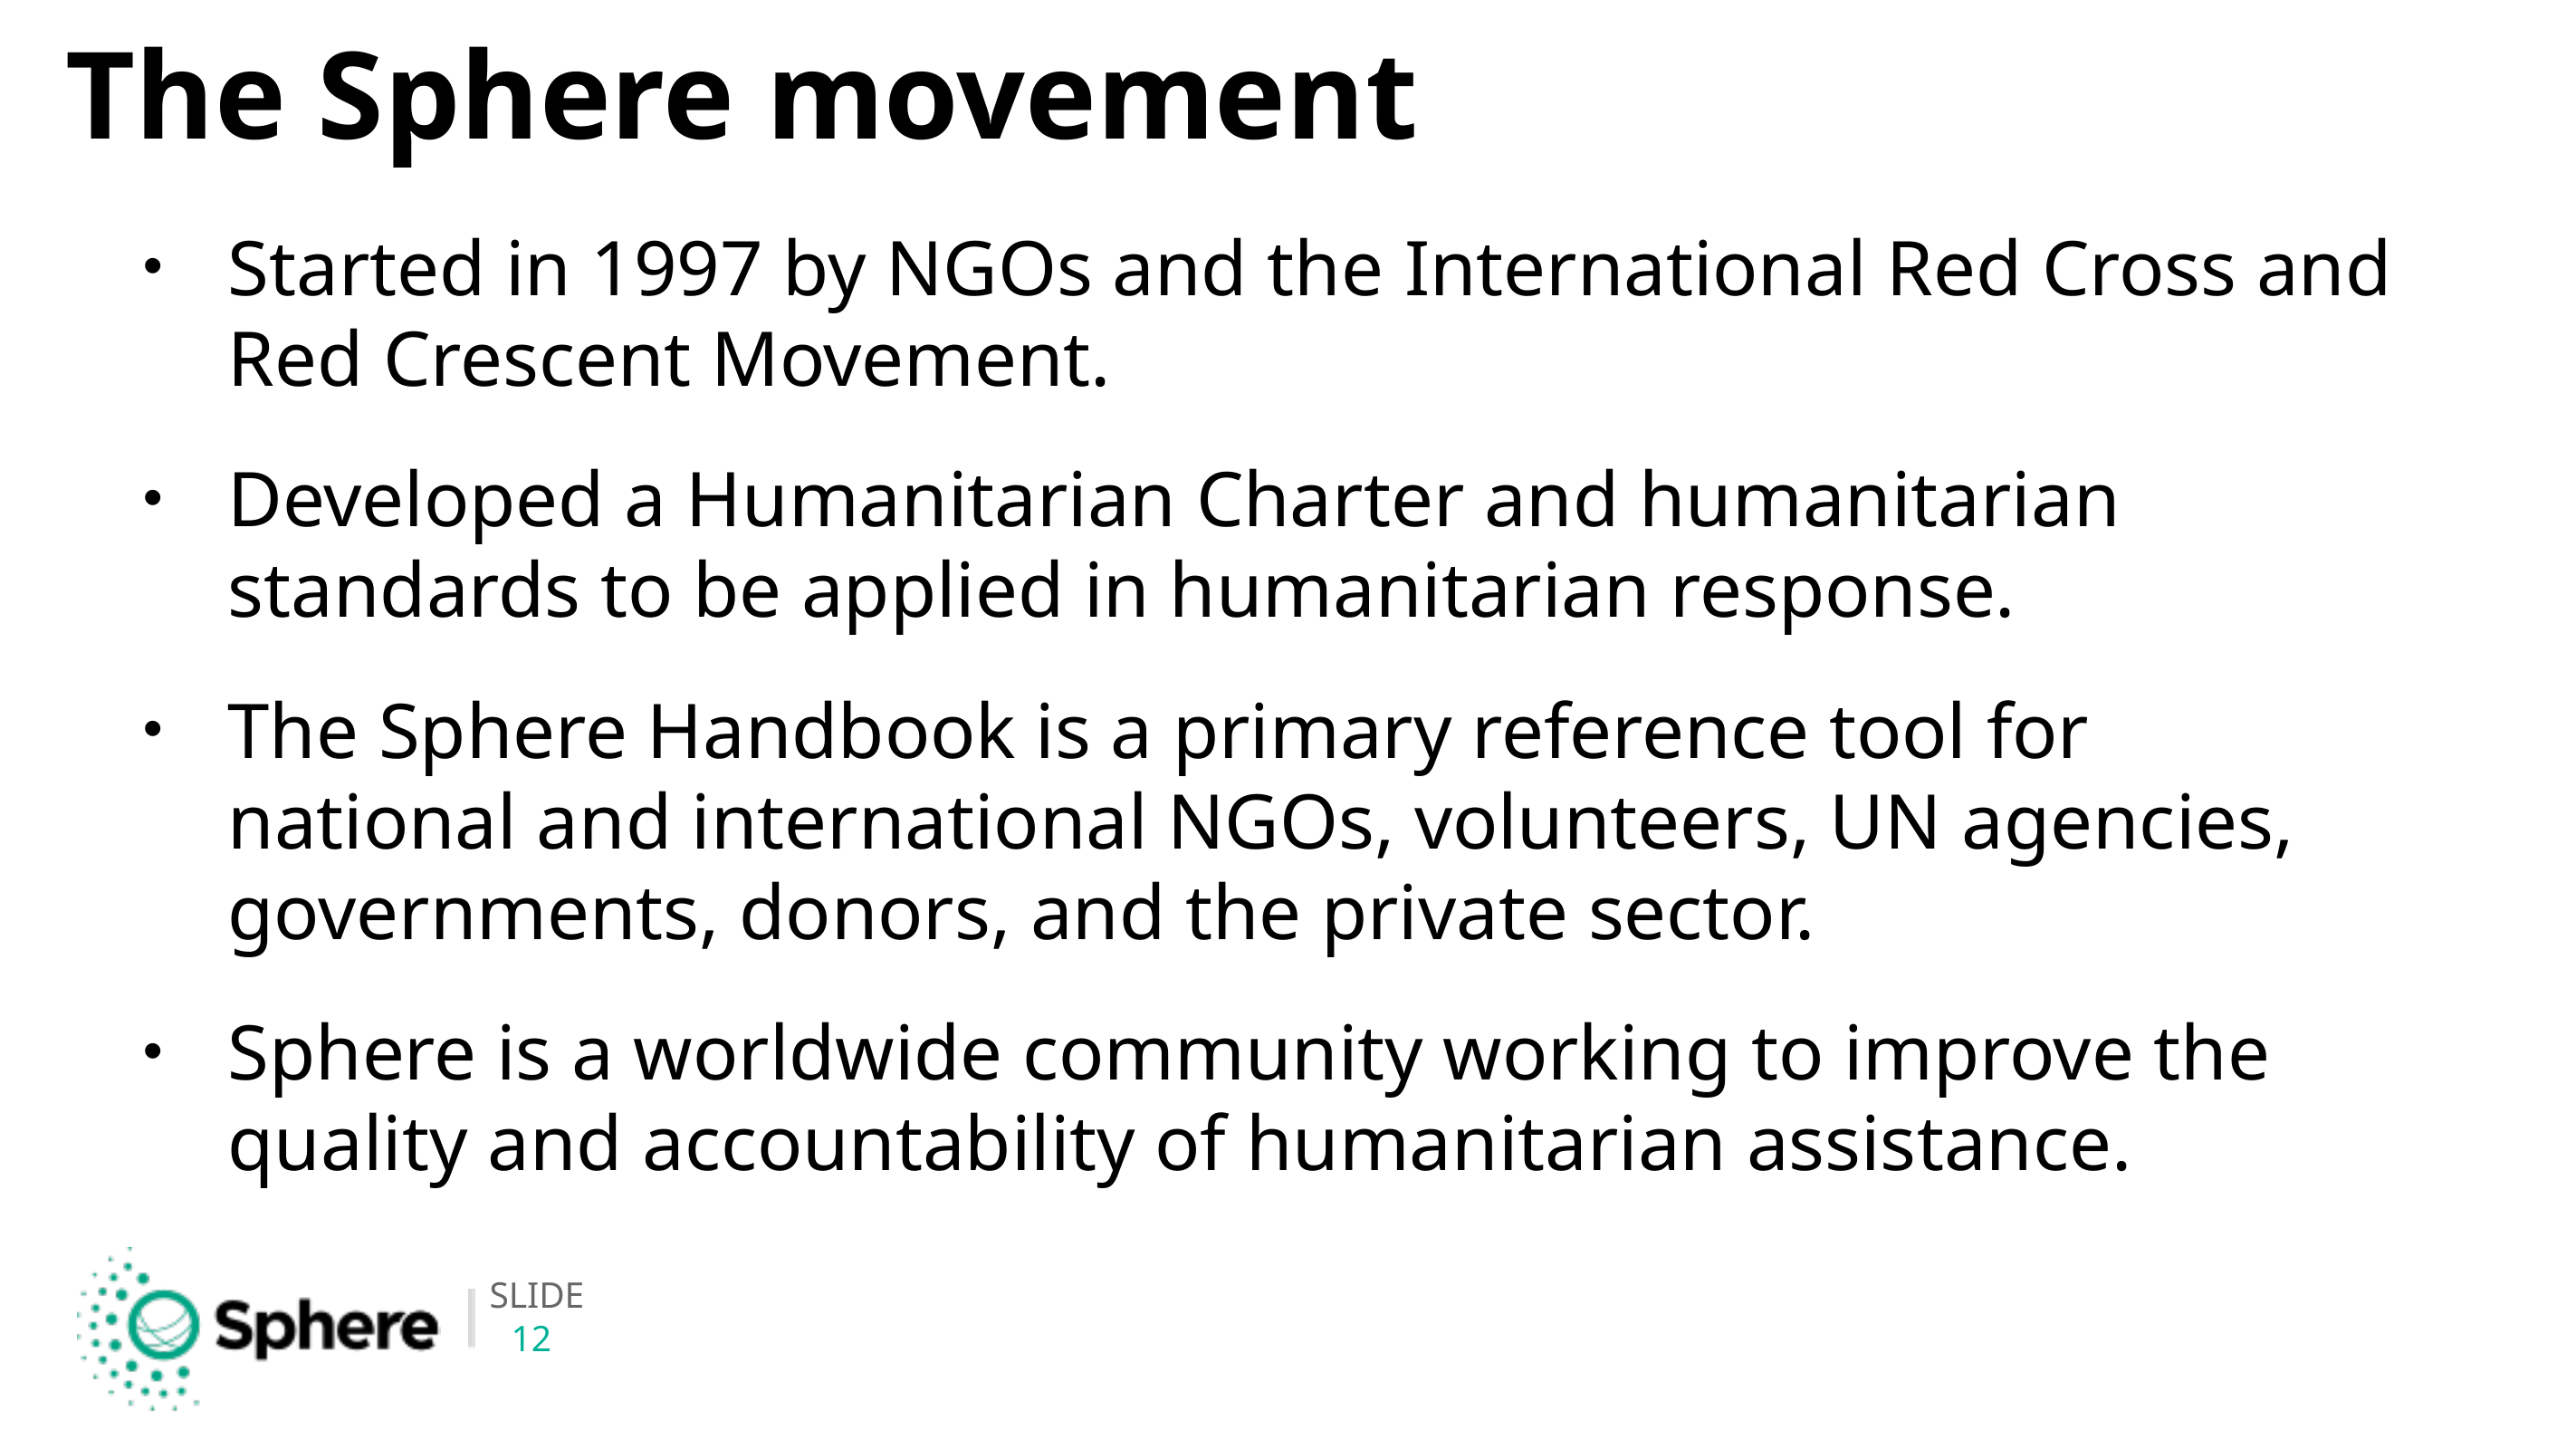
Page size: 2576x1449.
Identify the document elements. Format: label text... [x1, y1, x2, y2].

picture [468, 1289, 479, 1349]
title The Sphere movement [57, 10, 2131, 179]
picture [77, 1247, 441, 1414]
slide_number 12 [503, 1308, 563, 1367]
list Started in 1997 by NGOs and the International Red Cross and Red Crescent Movement. Developed a Humanitarian Charter and humanitarian standards to be applied in humanitarian response. The Sphere Handbook is a primary reference tool for national and international NGOs, volunteers, UN agencies, governments, donors, and the private sector. Sphere is a worldwide community working to improve the quality and accountability of humanitarian assistance. [135, 212, 2408, 846]
